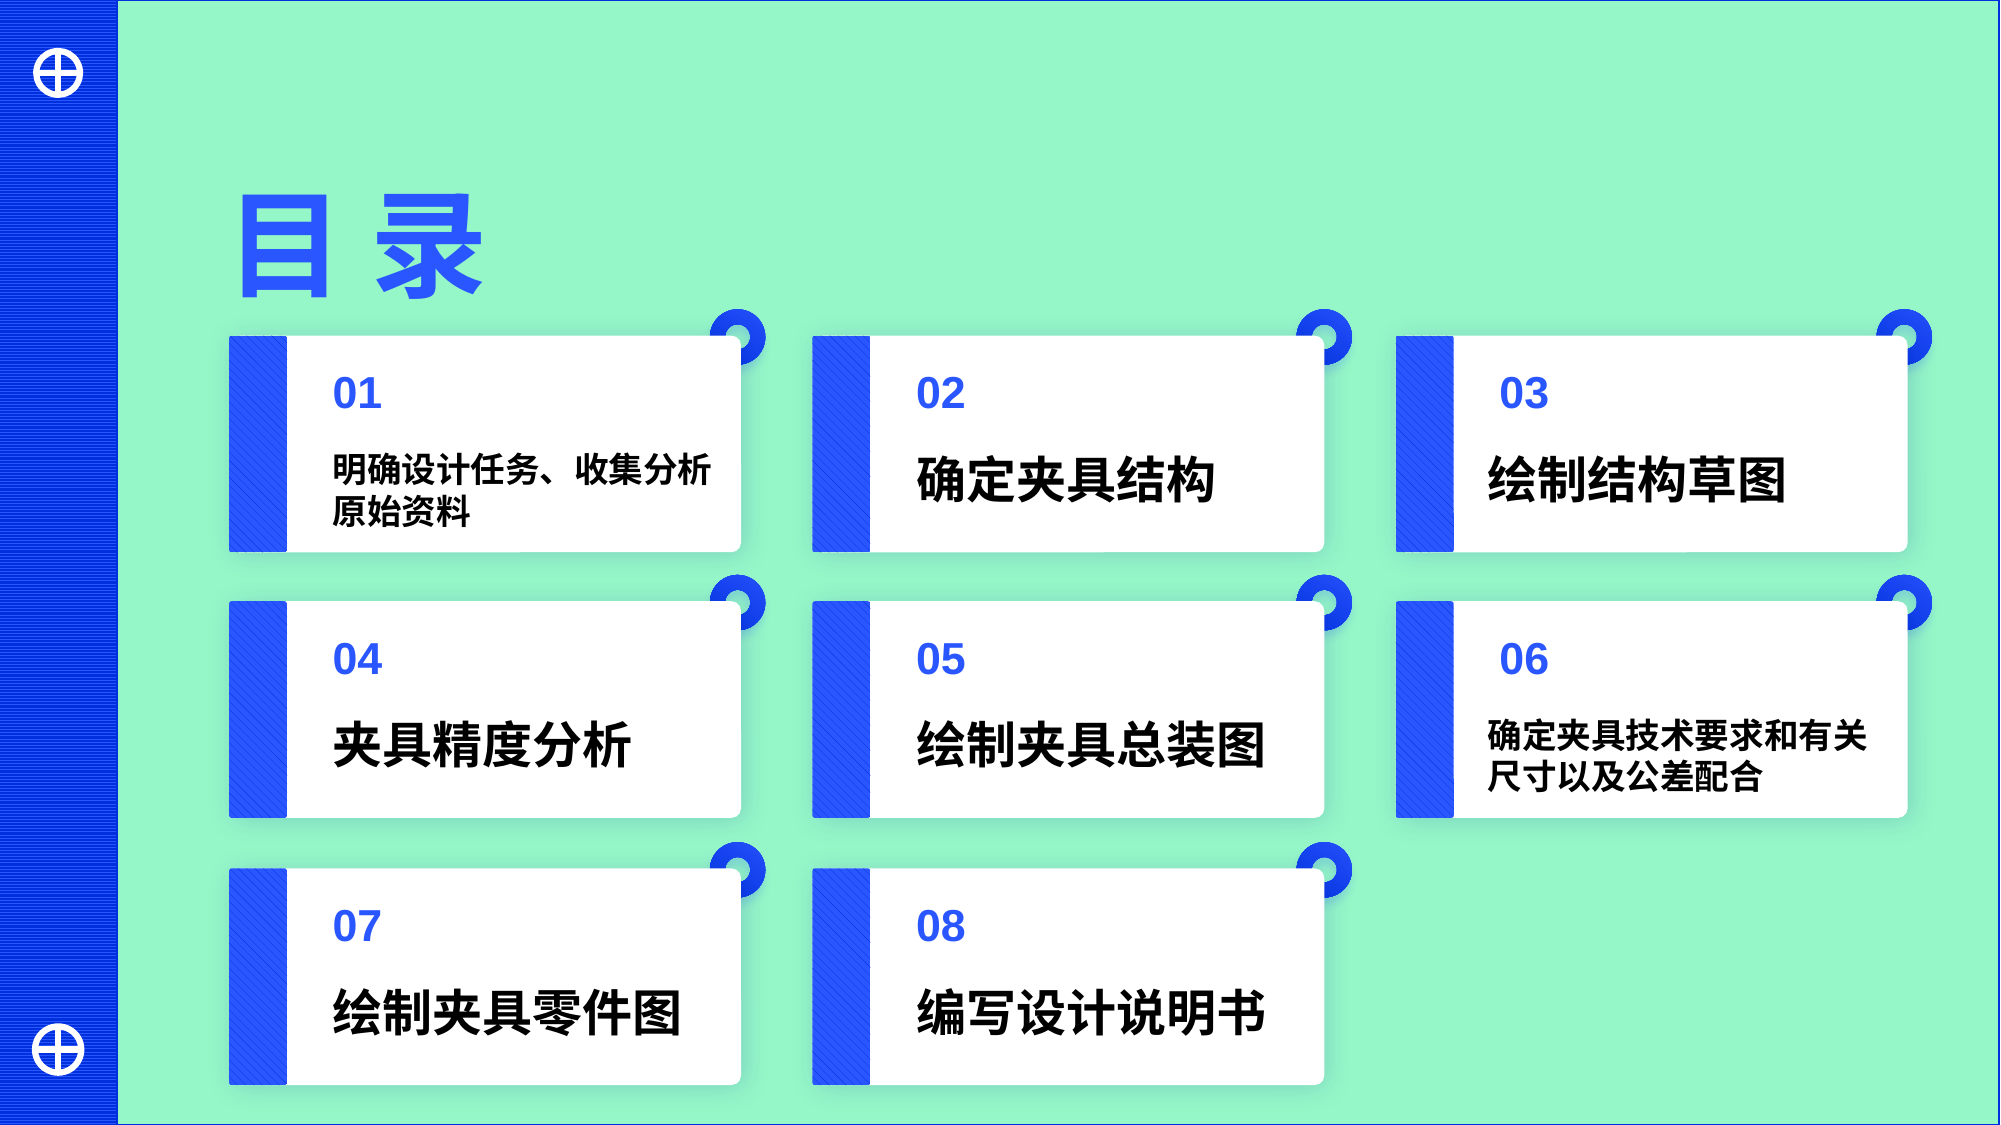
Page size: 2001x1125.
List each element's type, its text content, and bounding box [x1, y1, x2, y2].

text_box 06 [1484, 622, 1583, 691]
text_box [1295, 308, 1353, 364]
text_box 03 [1484, 356, 1583, 426]
text_box 05 [901, 622, 999, 691]
text_box 确定夹具结构 [901, 440, 1313, 541]
text_box [811, 867, 872, 1087]
text_box 08 [901, 889, 999, 959]
text_box [1297, 841, 1353, 893]
text_box [1875, 573, 1934, 629]
text_box 绘制夹具总装图 [901, 706, 1313, 807]
text_box [709, 573, 767, 629]
text_box [228, 867, 289, 1087]
text_box 02 [901, 356, 999, 426]
text_box [711, 841, 767, 891]
text_box [811, 334, 872, 554]
text_box [870, 600, 1326, 819]
text_box 04 [318, 622, 416, 691]
text_box 目 录 [211, 163, 520, 322]
text_box [869, 867, 1326, 1087]
text_box [1394, 334, 1455, 554]
text_box [811, 600, 872, 819]
text_box 07 [318, 889, 416, 959]
text_box [1453, 334, 1909, 554]
text_box [1295, 573, 1353, 630]
text_box [286, 334, 743, 554]
text_box 夹具精度分析 [318, 706, 730, 807]
text_box 绘制夹具零件图 [318, 973, 730, 1074]
text_box [1875, 308, 1934, 363]
text_box 确定夹具技术要求和有关尺寸以及公差配合 [1473, 706, 1885, 807]
text_box 绘制结构草图 [1473, 440, 1885, 541]
text_box [228, 334, 289, 554]
text_box 明确设计任务、收集分析原始资料 [318, 440, 730, 541]
text_box [228, 600, 289, 819]
text_box [869, 334, 1326, 554]
text_box 编写设计说明书 [901, 973, 1313, 1074]
text_box [1394, 600, 1455, 819]
text_box [287, 600, 743, 819]
text_box [709, 308, 767, 363]
text_box [1454, 600, 1909, 819]
text_box 01 [318, 356, 416, 426]
text_box [285, 867, 743, 1087]
